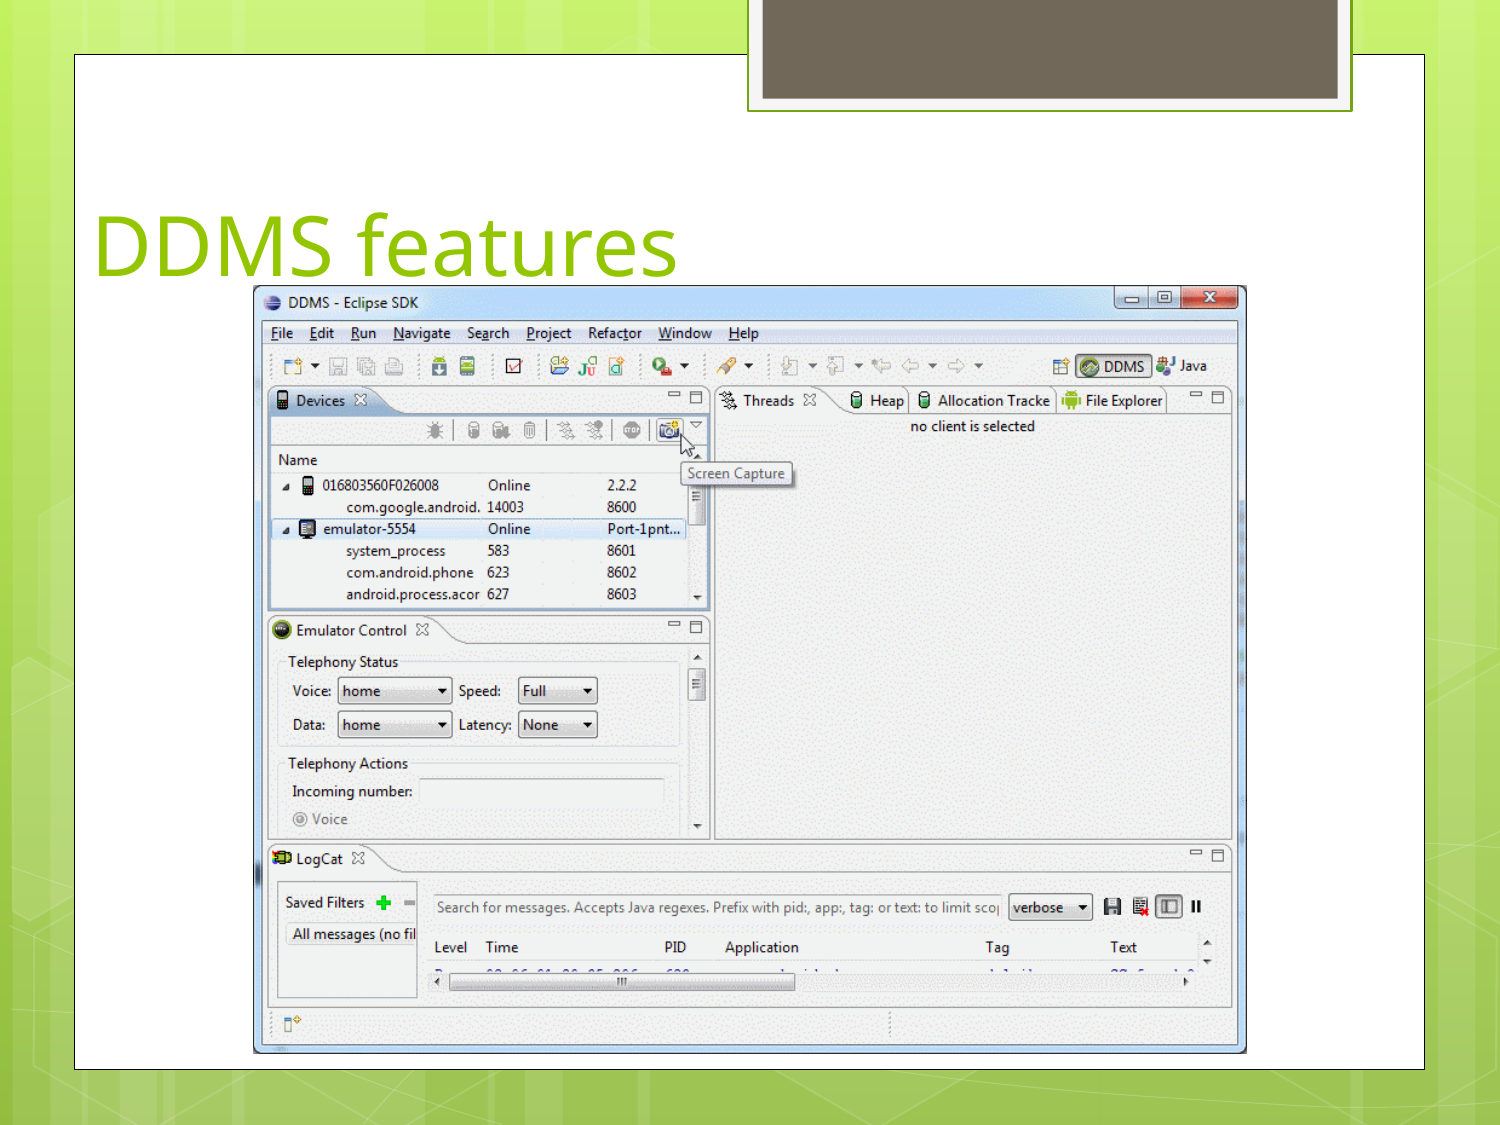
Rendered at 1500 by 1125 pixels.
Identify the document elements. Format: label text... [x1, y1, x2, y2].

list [253, 285, 1247, 1054]
title DDMS features [76, 113, 1229, 302]
